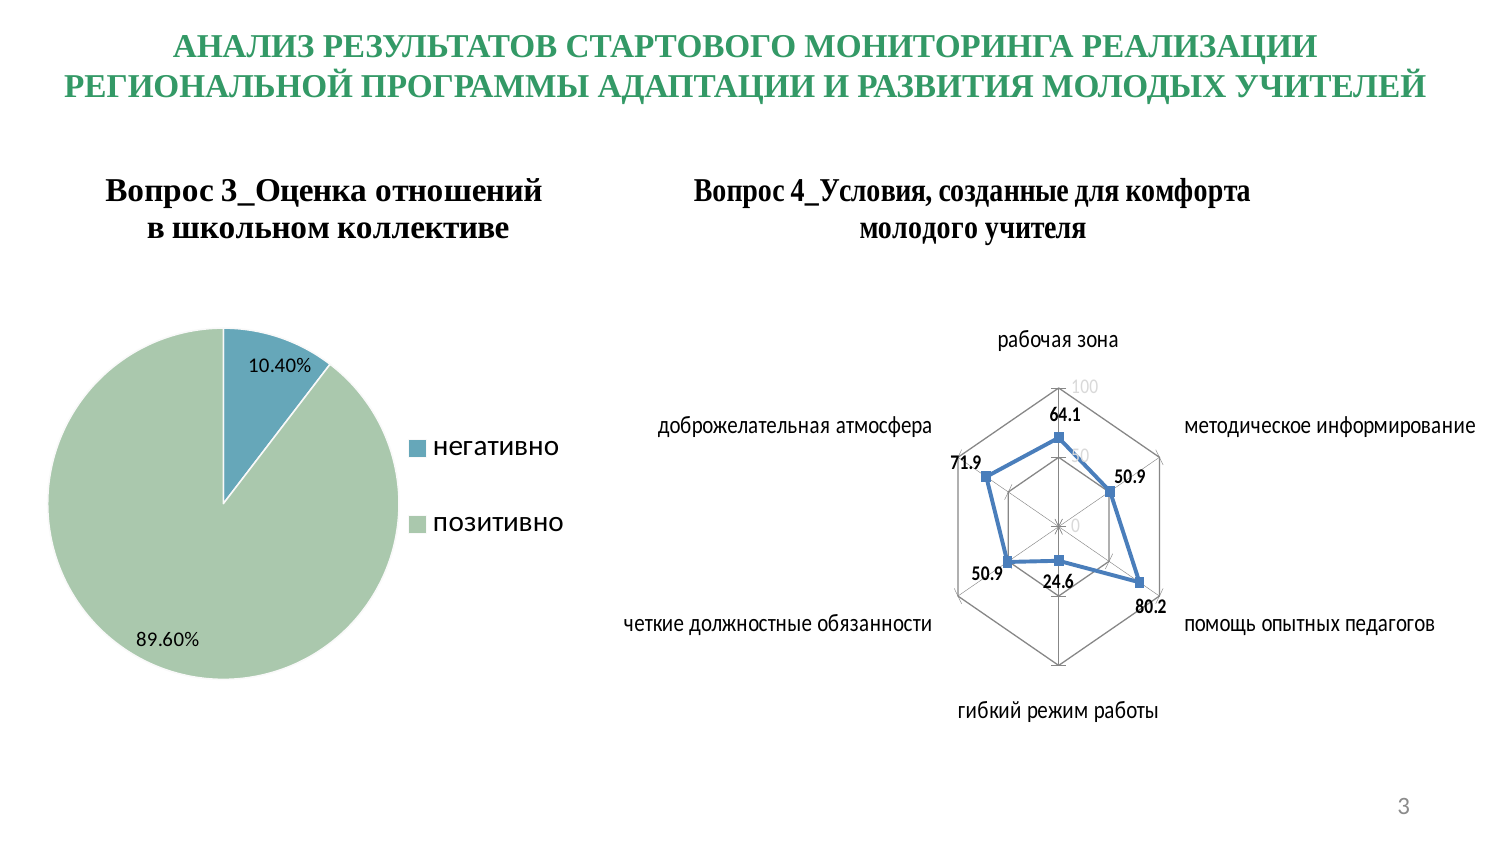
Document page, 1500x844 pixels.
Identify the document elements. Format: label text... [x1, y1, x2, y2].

slide_number 3 [1074, 806, 1425, 827]
title АНАЛИЗ РЕЗУЛЬТАТОВ СТАРТОВОГО МОНИТОРИНГА РЕАЛИЗАЦИИ РЕГИОНАЛЬНОЙ ПРОГРАММЫ АДАПТАЦИИ И РАЗВИТИЯ МОЛОДЫХ УЧИТЕЛЕЙ [0, 0, 1500, 151]
chart [34, 140, 1477, 798]
